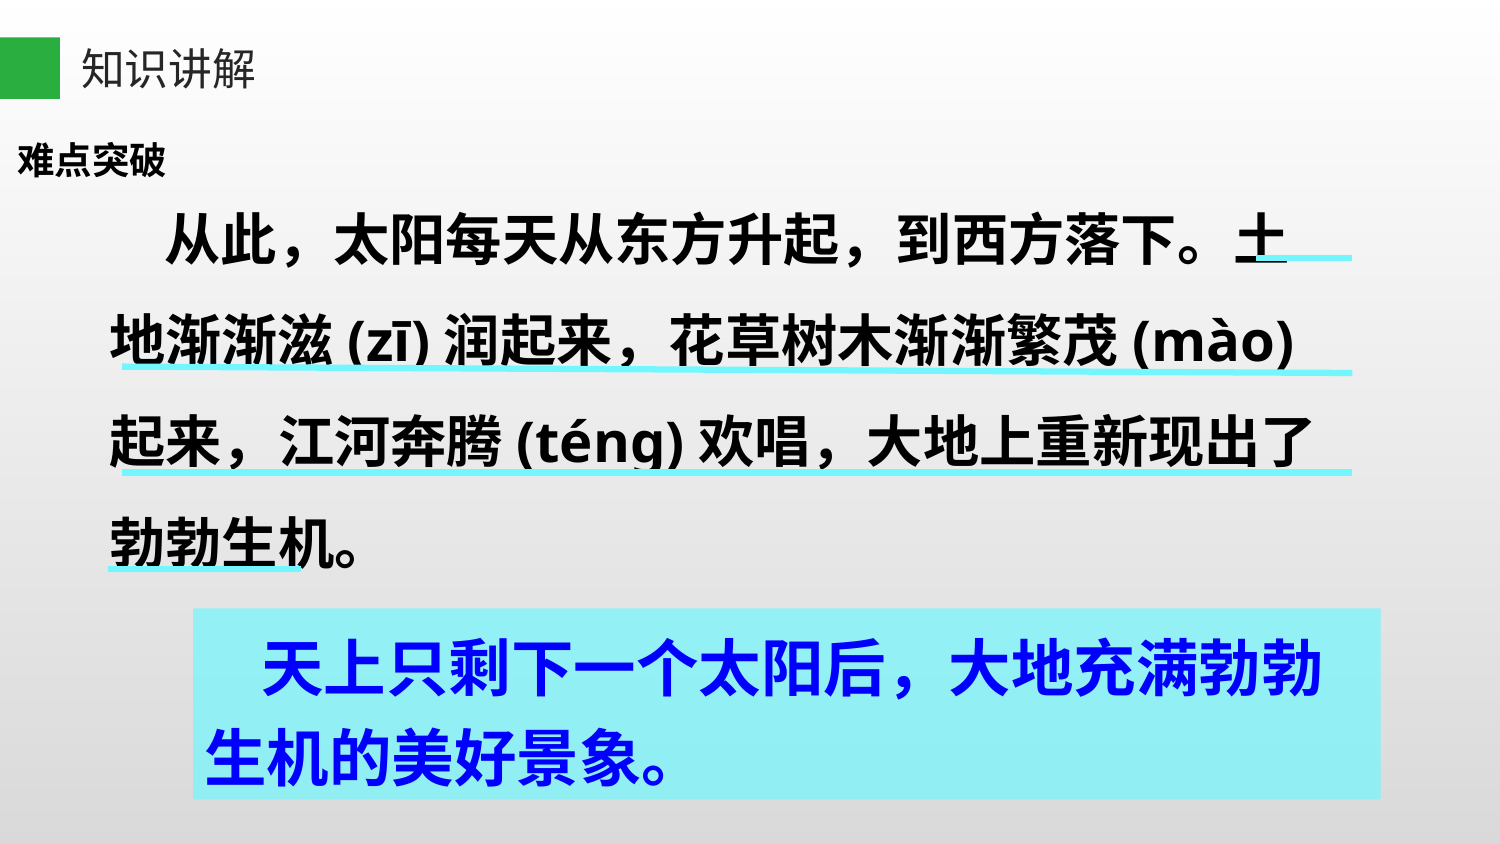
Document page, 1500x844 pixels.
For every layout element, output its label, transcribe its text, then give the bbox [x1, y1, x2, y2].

text_box 从此，太阳每天从东方升起，到西方落下。土地渐渐滋(zī)润起来，花草树木渐渐繁茂(mào)起来，江河奔腾(ténɡ)欢唱，大地上重新现出了勃勃生机。 [97, 164, 1353, 581]
text_box 知识讲解 [69, 35, 298, 100]
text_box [121, 366, 1353, 376]
text_box [0, 36, 61, 100]
text_box 天上只剩下一个太阳后，大地充满勃勃生机的美好景象。 [193, 608, 1381, 800]
text_box 难点突破 [5, 131, 179, 188]
